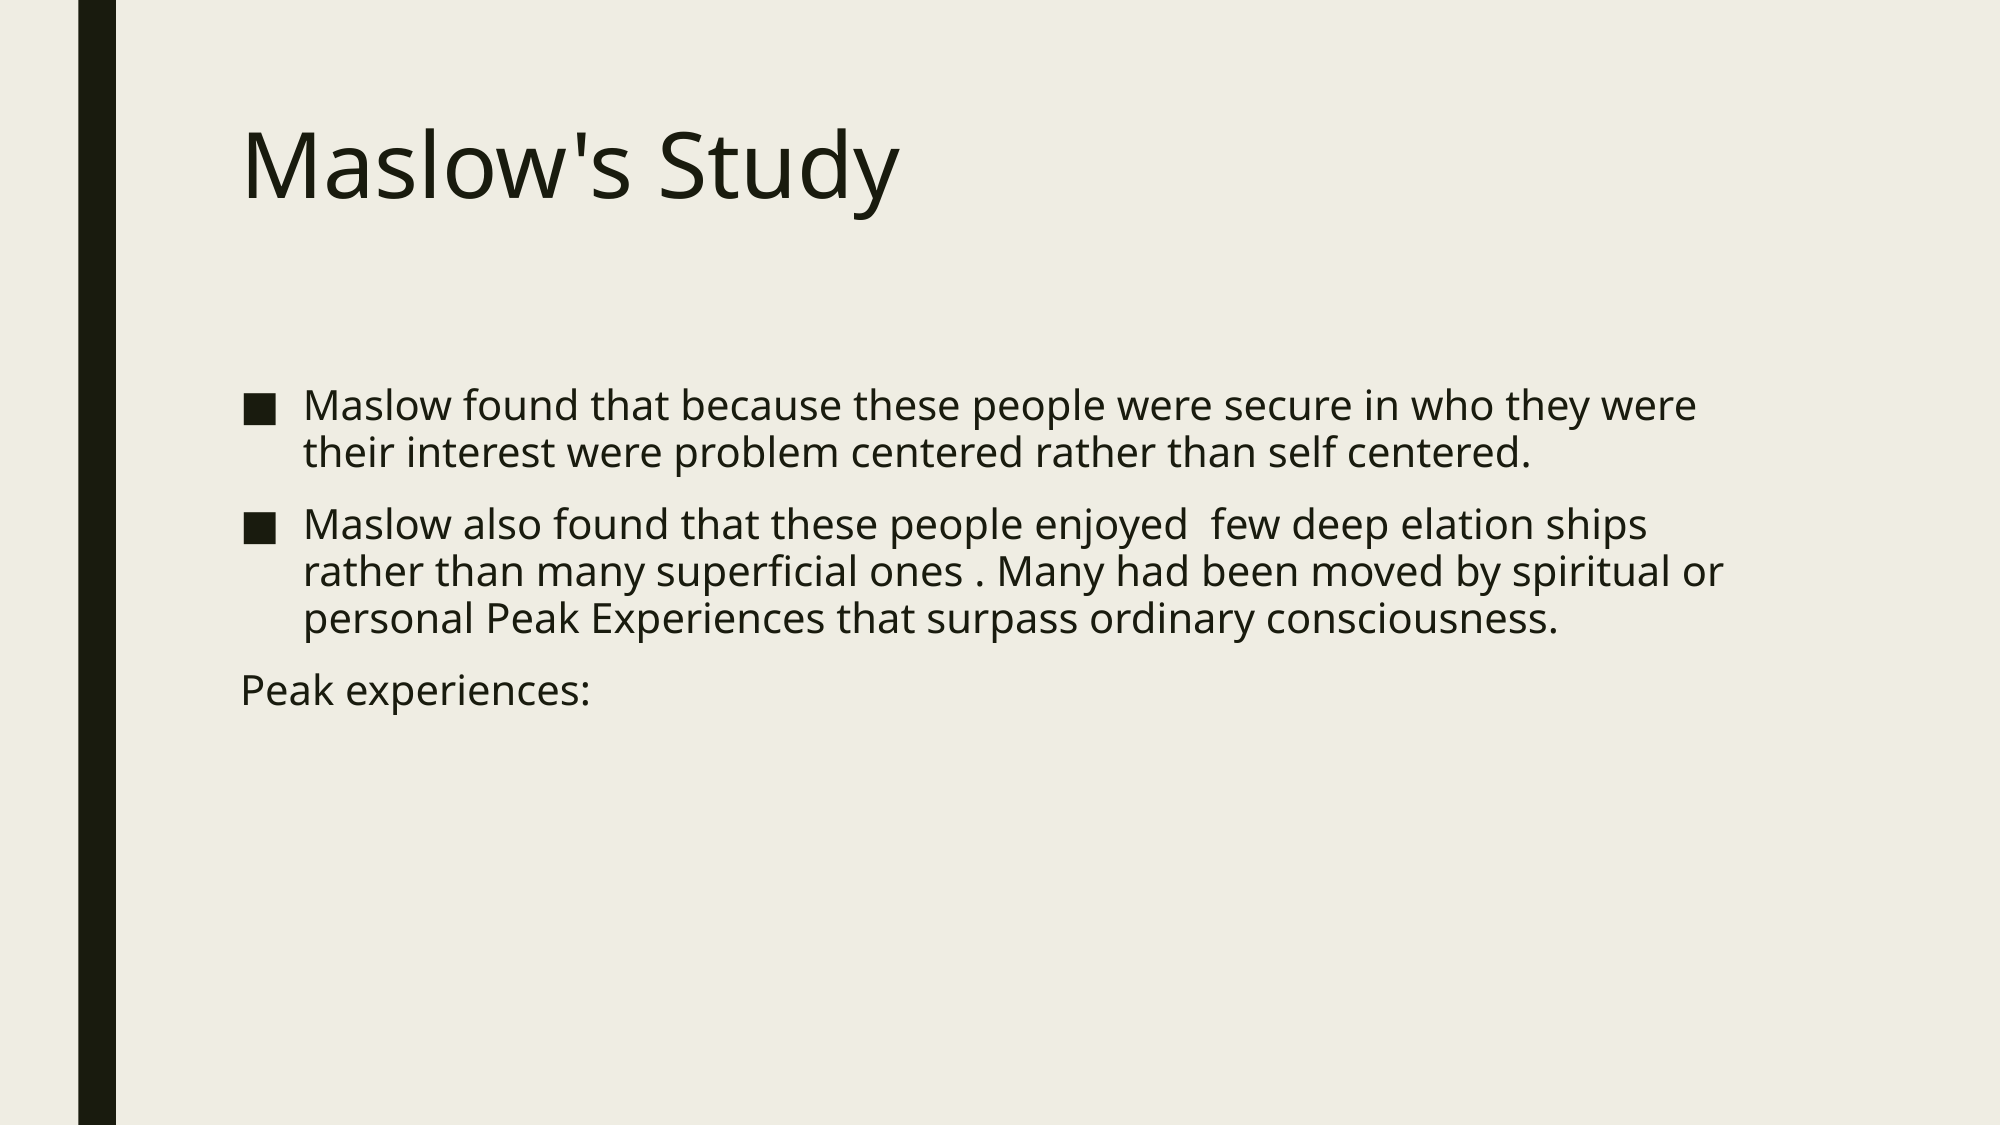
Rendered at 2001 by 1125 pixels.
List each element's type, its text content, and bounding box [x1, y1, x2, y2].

title Maslow's Study [225, 112, 1800, 357]
list Maslow found that because these people were secure in who they were their interest were problem centered rather than self centered. Maslow also found that these people enjoyed few deep elation ships rather than many superficial ones . Many had been moved by spiritual or personal Peak Experiences that surpass ordinary consciousness. Peak experiences: [225, 375, 1800, 963]
